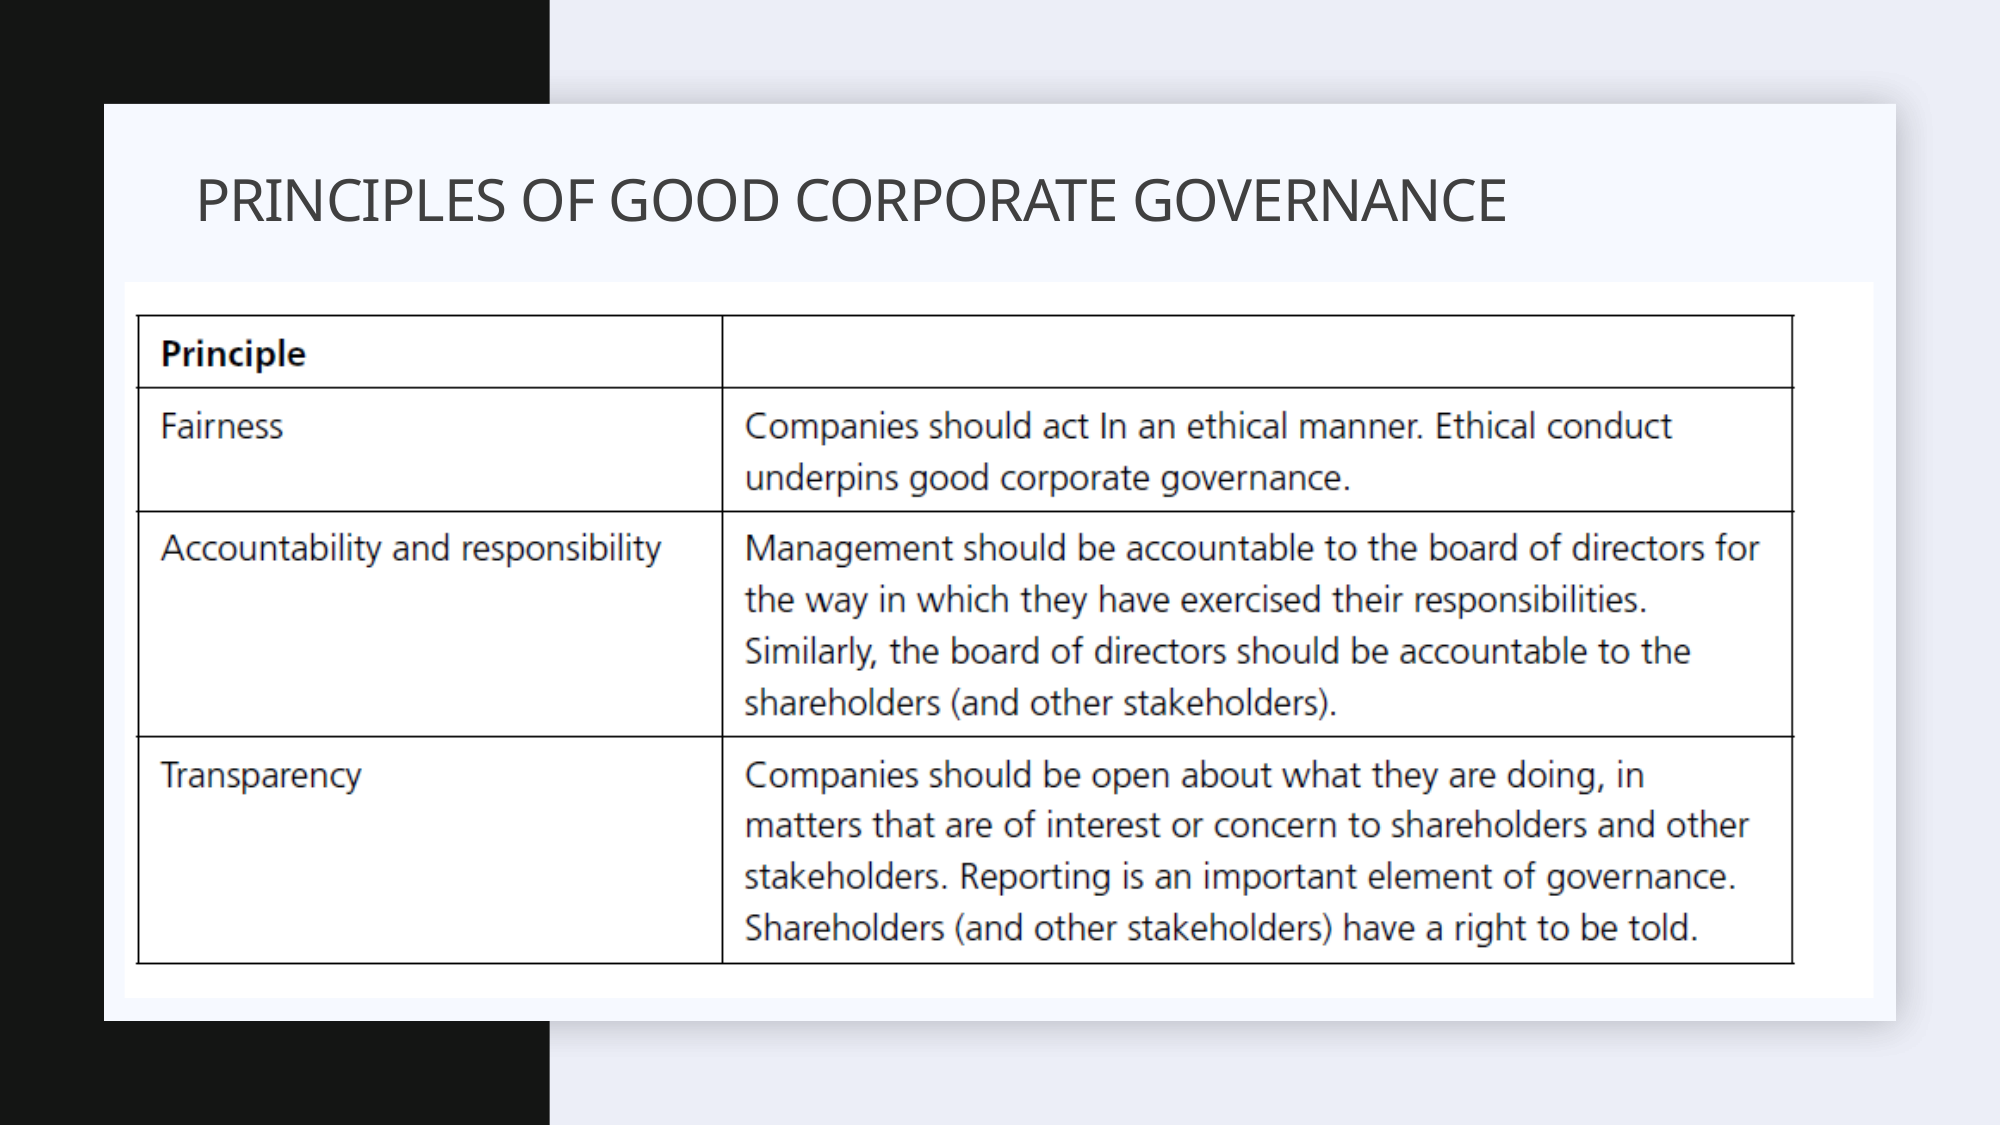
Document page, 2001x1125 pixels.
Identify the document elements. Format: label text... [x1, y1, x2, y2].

picture [124, 282, 1875, 998]
title principles of good corporate governance [180, 154, 1830, 251]
